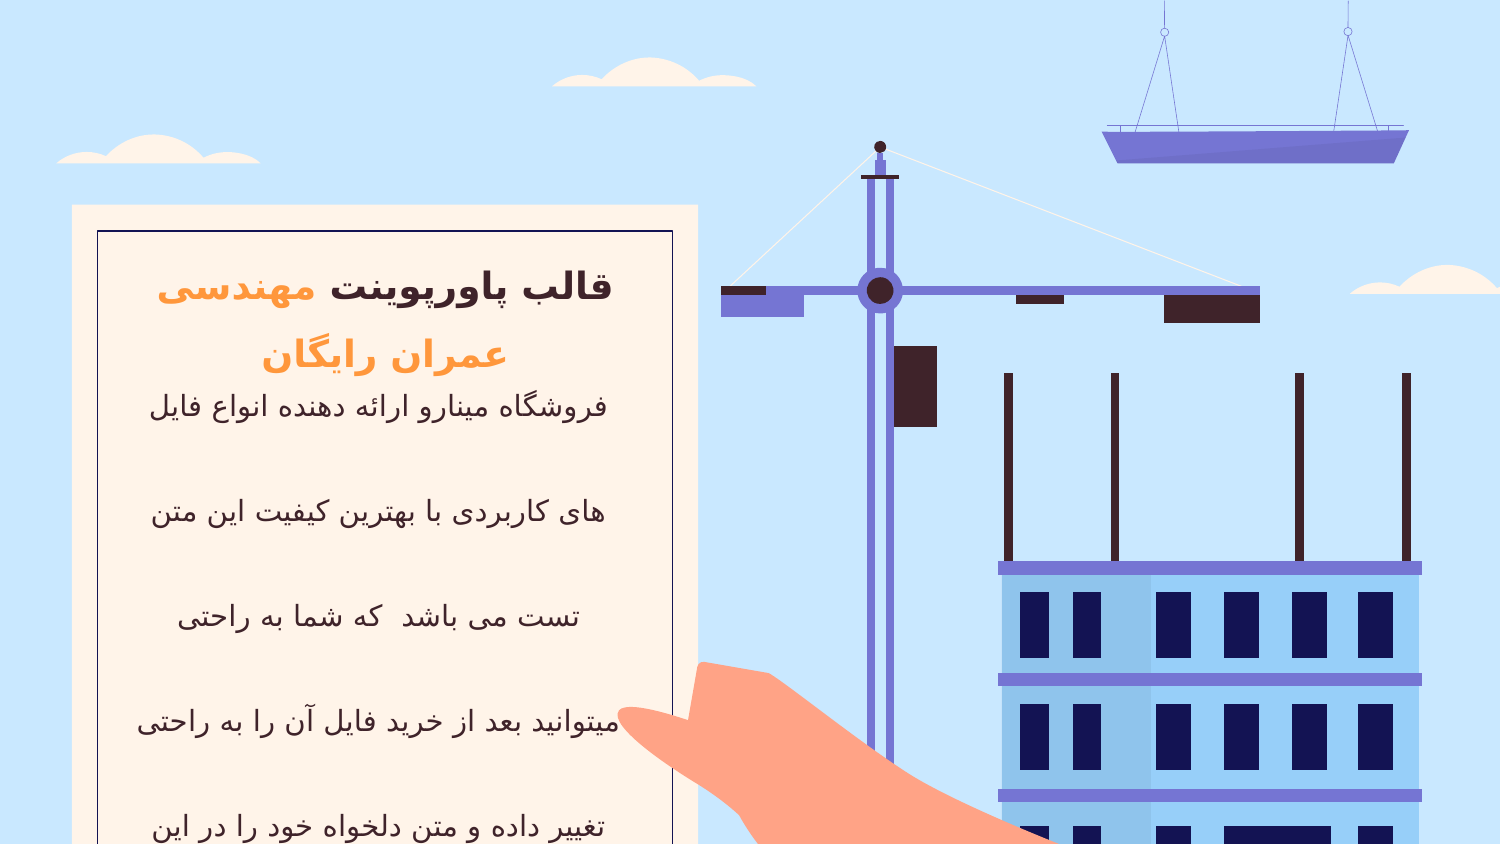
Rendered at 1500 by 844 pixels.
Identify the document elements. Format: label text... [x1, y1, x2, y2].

text_box فروشگاه مینارو ارائه دهنده انواع فایل های کاربردی با بهترین کیفیت این متن تست می باشد که شما به راحتی میتوانید بعد از خرید فایل آن را به راحتی تغییر داده و متن دلخواه خود را در این قسمت جایگزین کنید. [117, 310, 640, 844]
text_box قالب پاورپوینت مهندسی عمران رایگان [97, 232, 674, 383]
